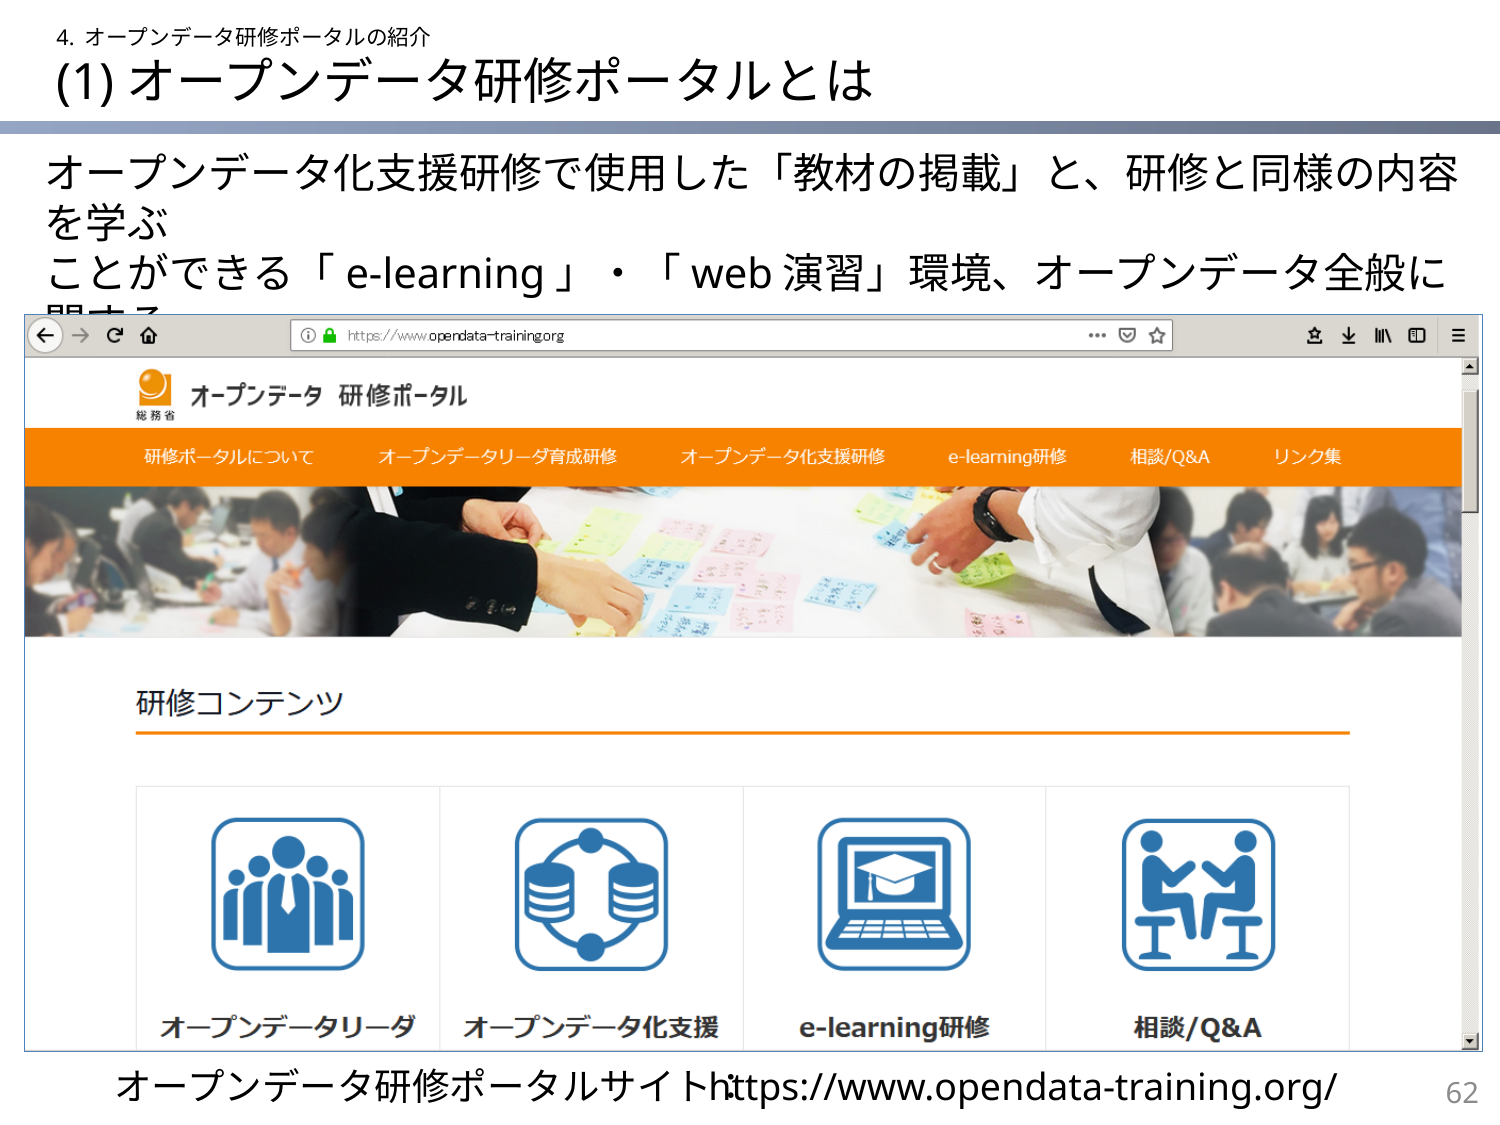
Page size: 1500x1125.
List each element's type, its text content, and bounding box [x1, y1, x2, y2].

title (1)オープンデータ研修ポータルとは [41, 58, 1459, 119]
text_box https://www.opendata-training.org/ [765, 1056, 1354, 1116]
text_box オープンデータ化支援研修で使用した「教材の掲載」と、研修と同様の内容を学ぶ ことができる「e-learning」・「web演習」環境、オープンデータ全般に関する 「相談・問合せ窓口等」を整備しています。 [29, 139, 1483, 314]
picture [24, 314, 1483, 1052]
text_box 4. オープンデータ研修ポータルの紹介 [41, 19, 1471, 58]
slide_number 61 [1411, 1070, 1495, 1118]
text_box オープンデータ研修ポータルサイト： [99, 1056, 765, 1116]
